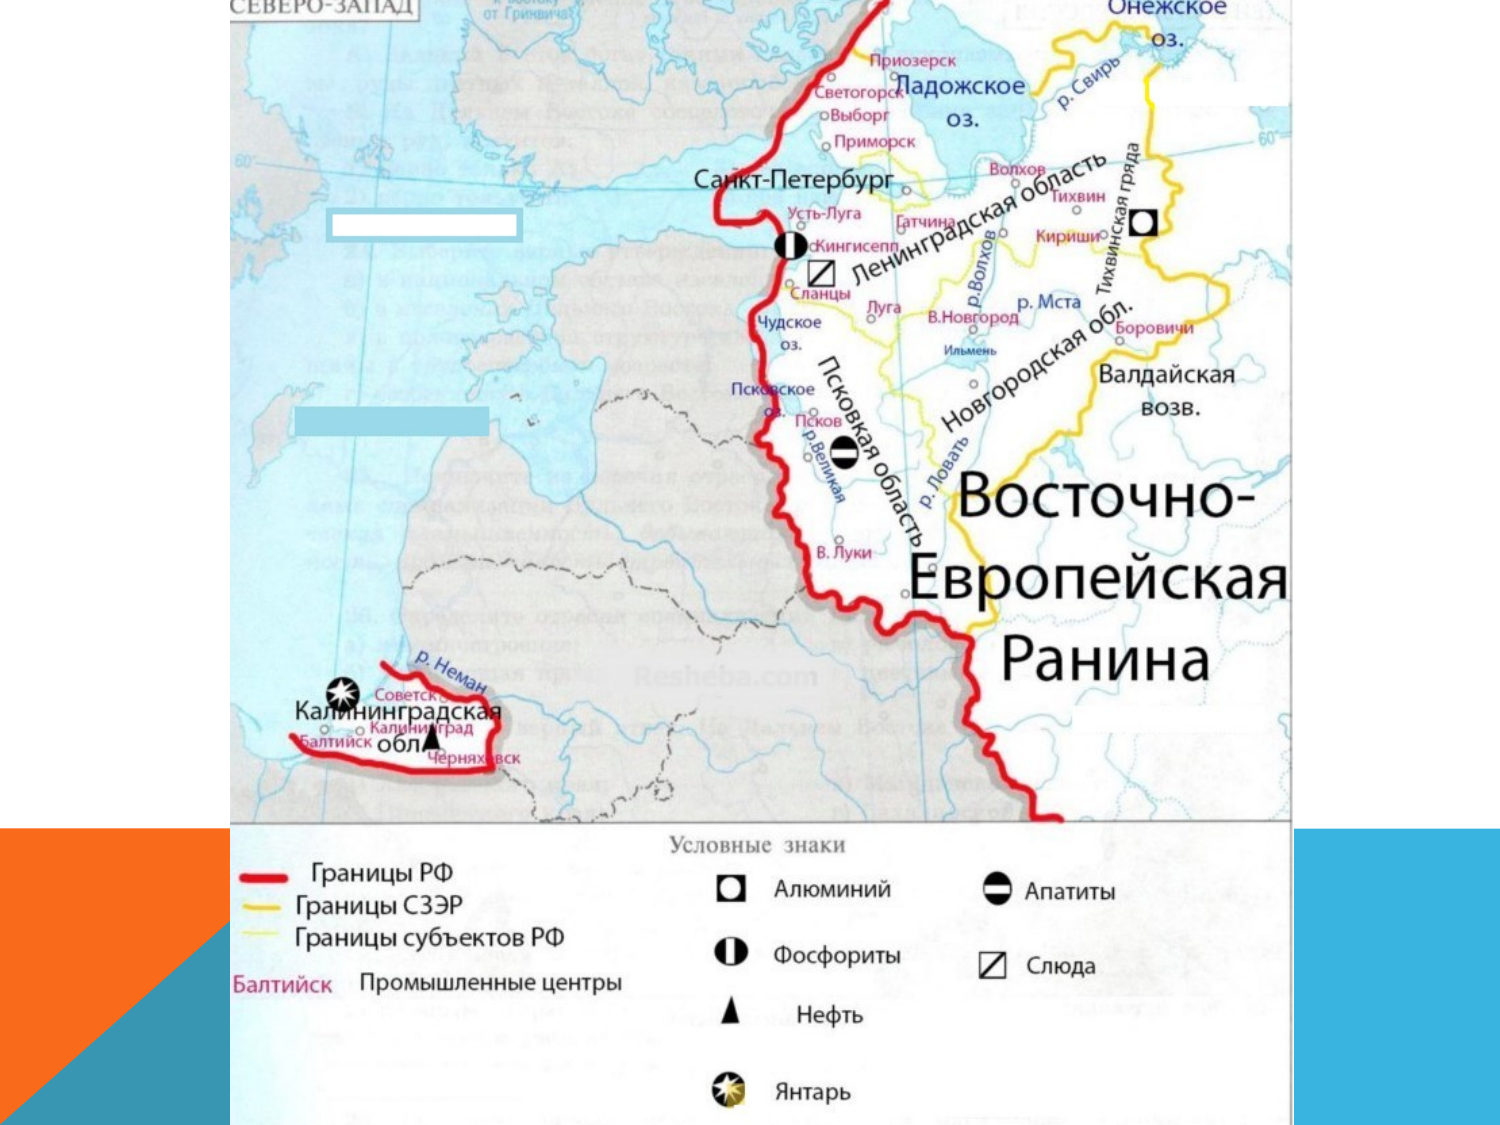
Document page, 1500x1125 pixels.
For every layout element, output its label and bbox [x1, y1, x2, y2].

picture [229, 0, 1295, 1125]
